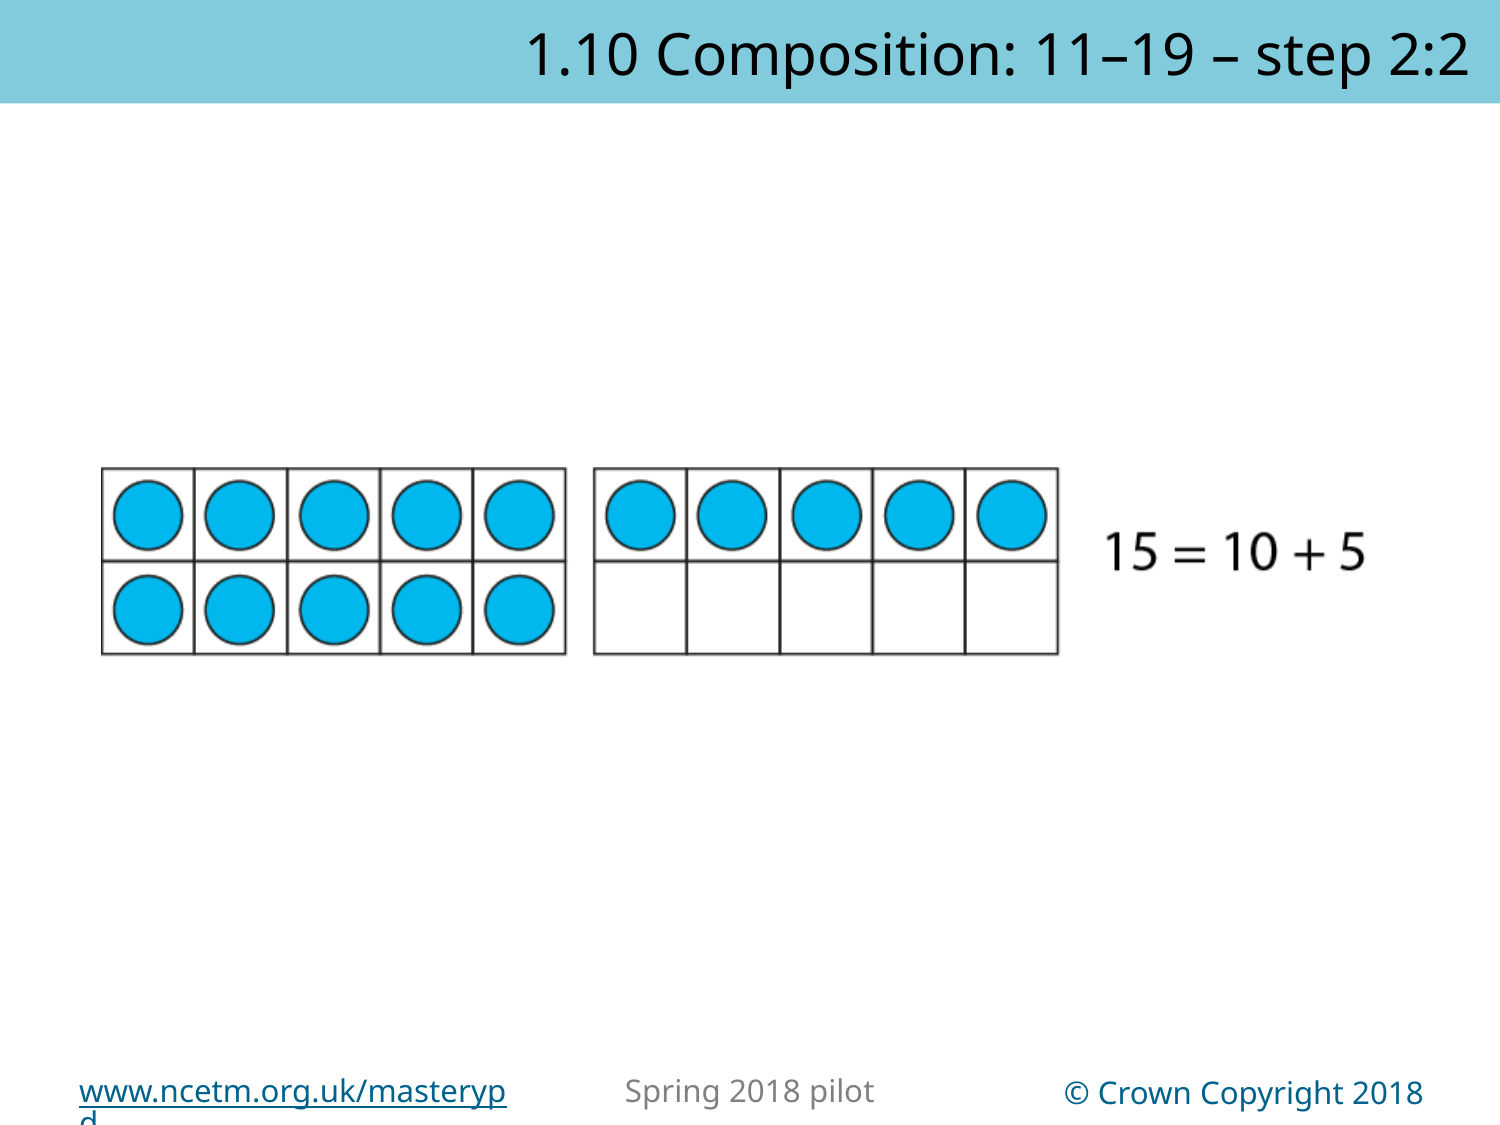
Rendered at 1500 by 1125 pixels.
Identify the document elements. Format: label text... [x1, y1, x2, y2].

picture [101, 455, 1399, 669]
list 1.10 Composition: 11–19 – step 2:2 [0, 0, 1500, 104]
